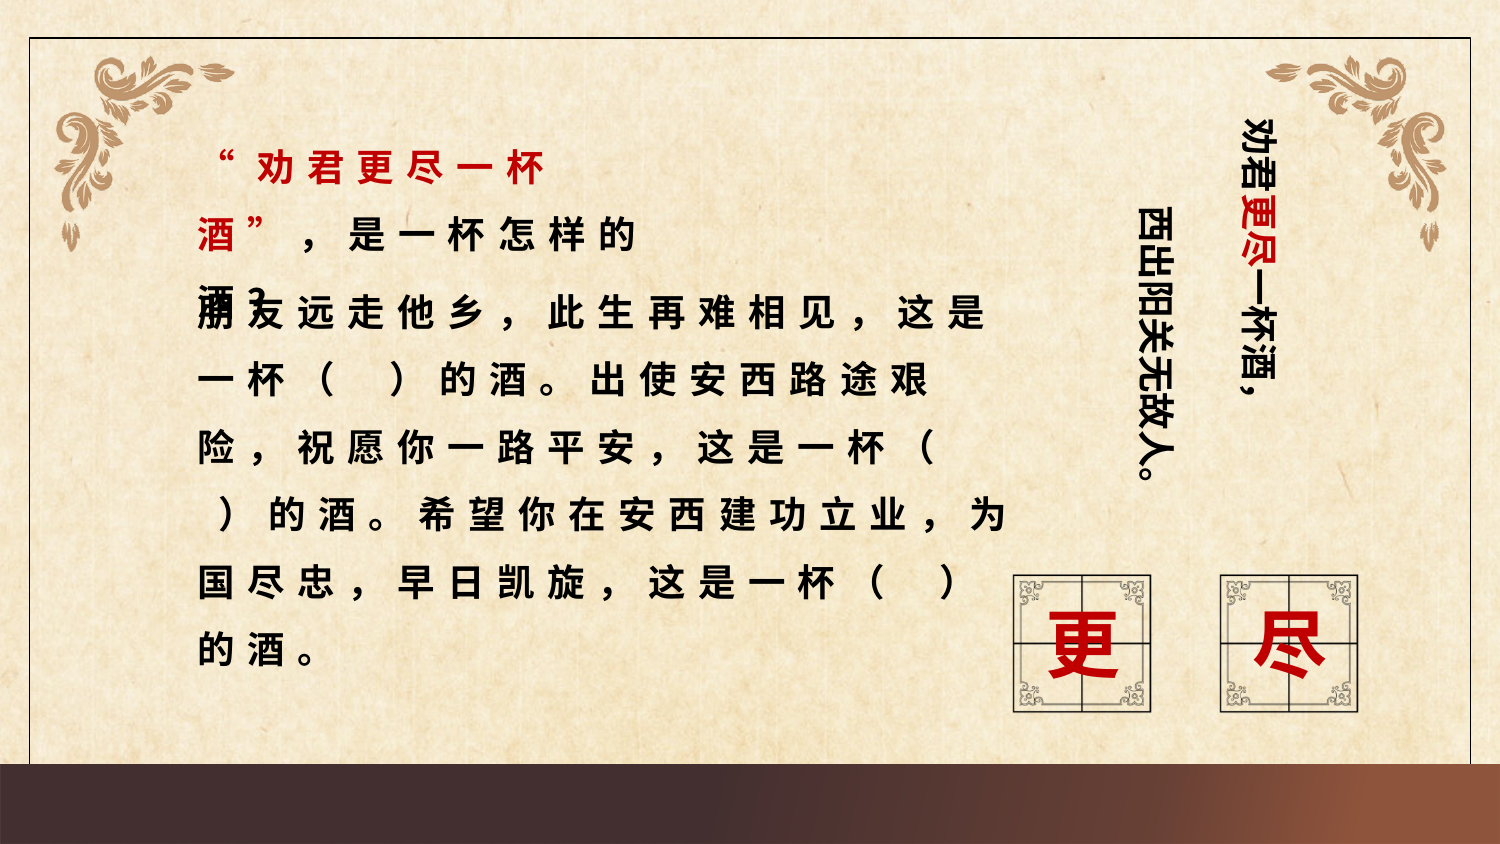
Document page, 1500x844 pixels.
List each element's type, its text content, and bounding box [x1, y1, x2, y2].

text_box “劝君更尽一杯酒”，是一杯怎样的酒？ [183, 113, 715, 258]
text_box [1210, 563, 1370, 723]
text_box 朋友远走他乡，此生再难相见，这是一杯（ ）的酒。出使安西路途艰险，祝愿你一路平安，这是一杯（ ）的酒。希望你在安西建功立业，为国尽忠，早日凯旋，这是一杯（ ）的酒。 [183, 258, 1040, 679]
text_box 劝君更尽一杯酒， [1214, 103, 1290, 418]
text_box 西出阳关无故人。 [1111, 190, 1188, 505]
picture [0, 0, 1500, 844]
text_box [1003, 563, 1163, 723]
